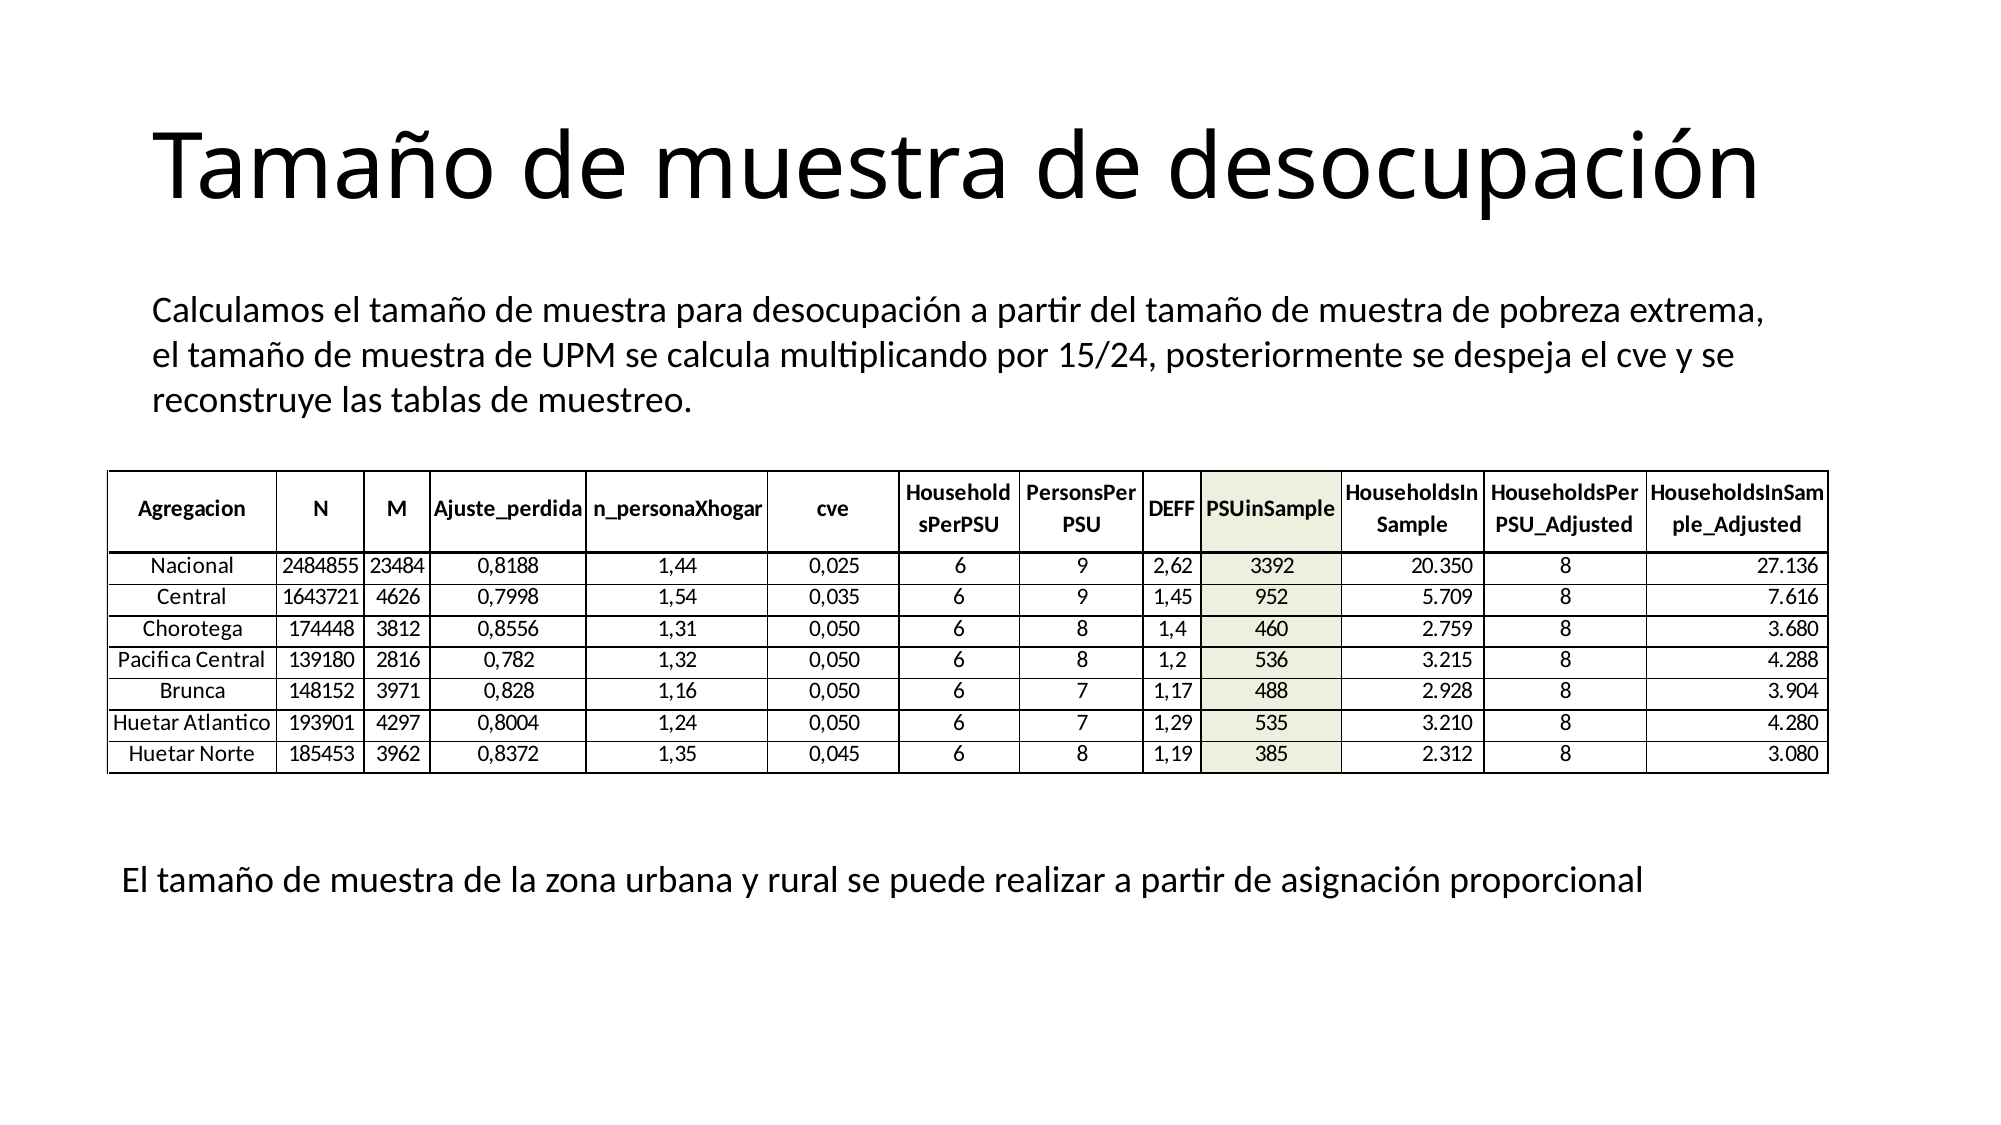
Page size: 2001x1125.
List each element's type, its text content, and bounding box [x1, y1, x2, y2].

text_box Calculamos el tamaño de muestra para desocupación a partir del tamaño de muestra de pobreza extrema, el tamaño de muestra de UPM se calcula multiplicando por 15/24, posteriormente se despeja el cve y se reconstruye las tablas de muestreo. [137, 277, 1800, 427]
title Tamaño de muestra de desocupación [137, 59, 1863, 278]
text_box El tamaño de muestra de la zona urbana y rural se puede realizar a partir de asignación proporcional [106, 847, 1863, 908]
picture [106, 470, 1831, 776]
